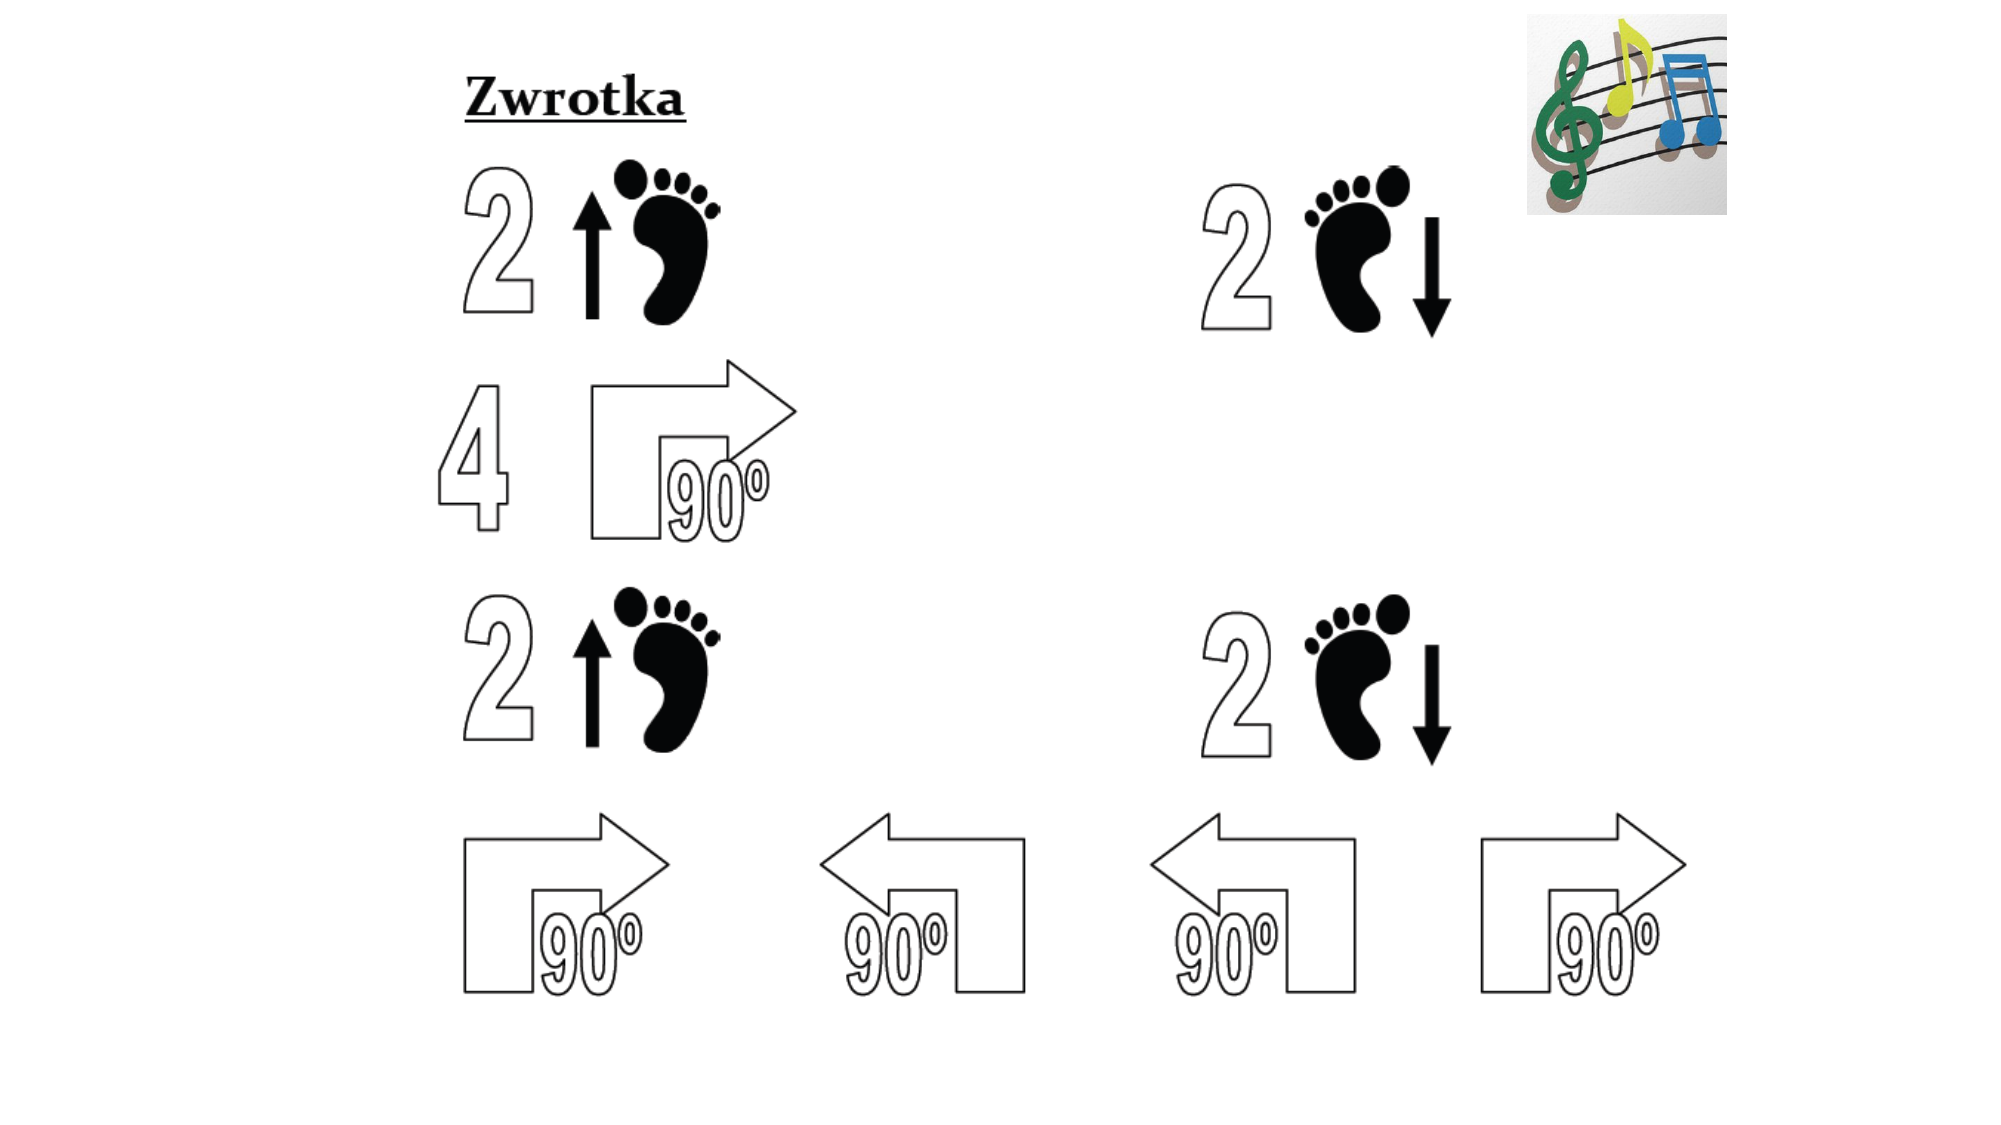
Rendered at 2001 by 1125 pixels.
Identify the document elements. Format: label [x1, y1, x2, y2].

picture [1527, 14, 1727, 215]
list [425, 71, 1697, 1000]
